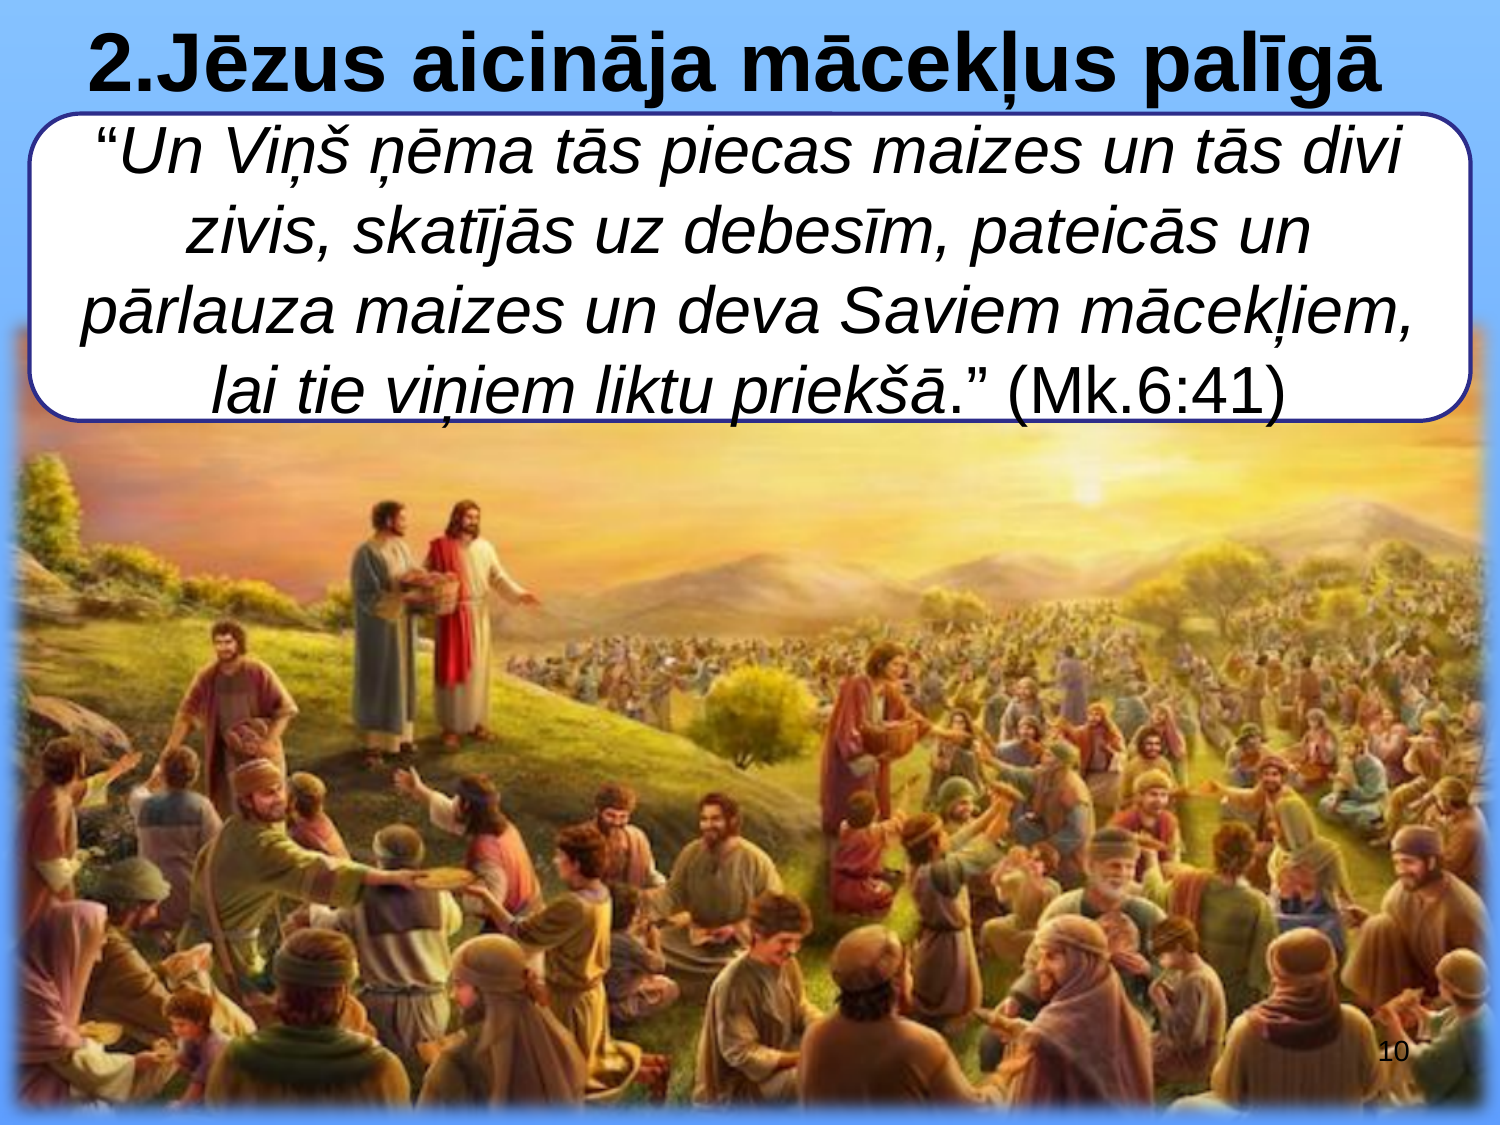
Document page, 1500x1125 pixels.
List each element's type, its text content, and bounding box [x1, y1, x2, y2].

title 2.Jēzus aicināja mācekļus palīgā [46, 0, 1424, 118]
text_box “Un Viņš ņēma tās piecas maizes un tās divi zivis, skatījās uz debesīm, pateicās un pārlauza maizes un deva Saviem mācekļiem, lai tie viņiem liktu priekšā.” (Mk.6:41) [27, 111, 1473, 308]
picture [0, 309, 1500, 1125]
